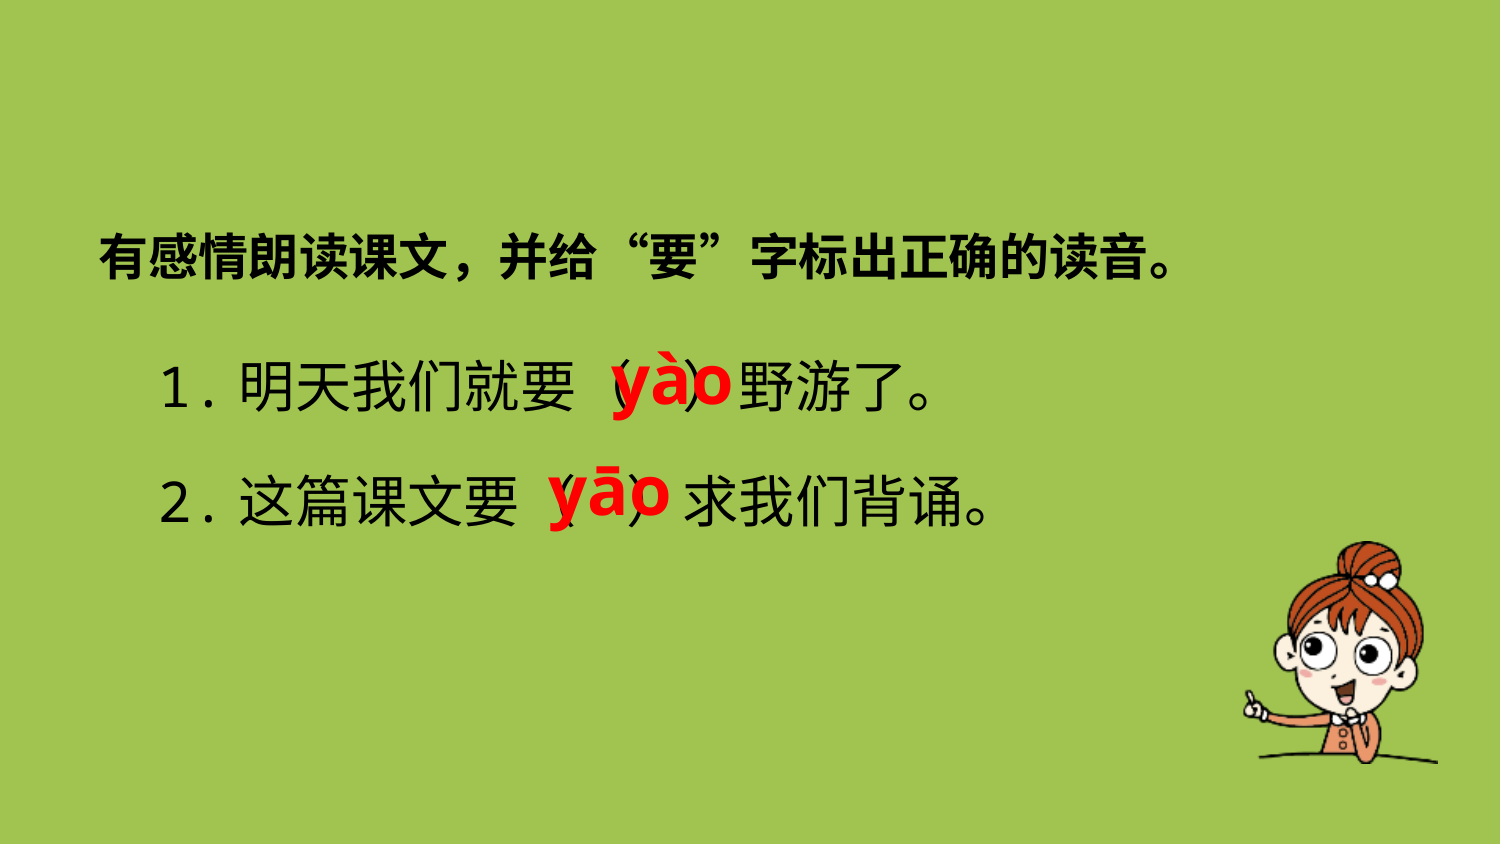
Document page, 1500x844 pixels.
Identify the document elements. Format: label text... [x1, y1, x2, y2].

text_box 1.明天我们就要（ ）野游了。 [146, 311, 1438, 425]
text_box 有感情朗读课文，并给“要”字标出正确的读音。 [87, 189, 1335, 291]
text_box yāo [537, 440, 701, 535]
text_box 2.这篇课文要（ ）求我们背诵。 [146, 426, 1302, 540]
picture [1156, 541, 1438, 764]
text_box yào [600, 330, 764, 424]
